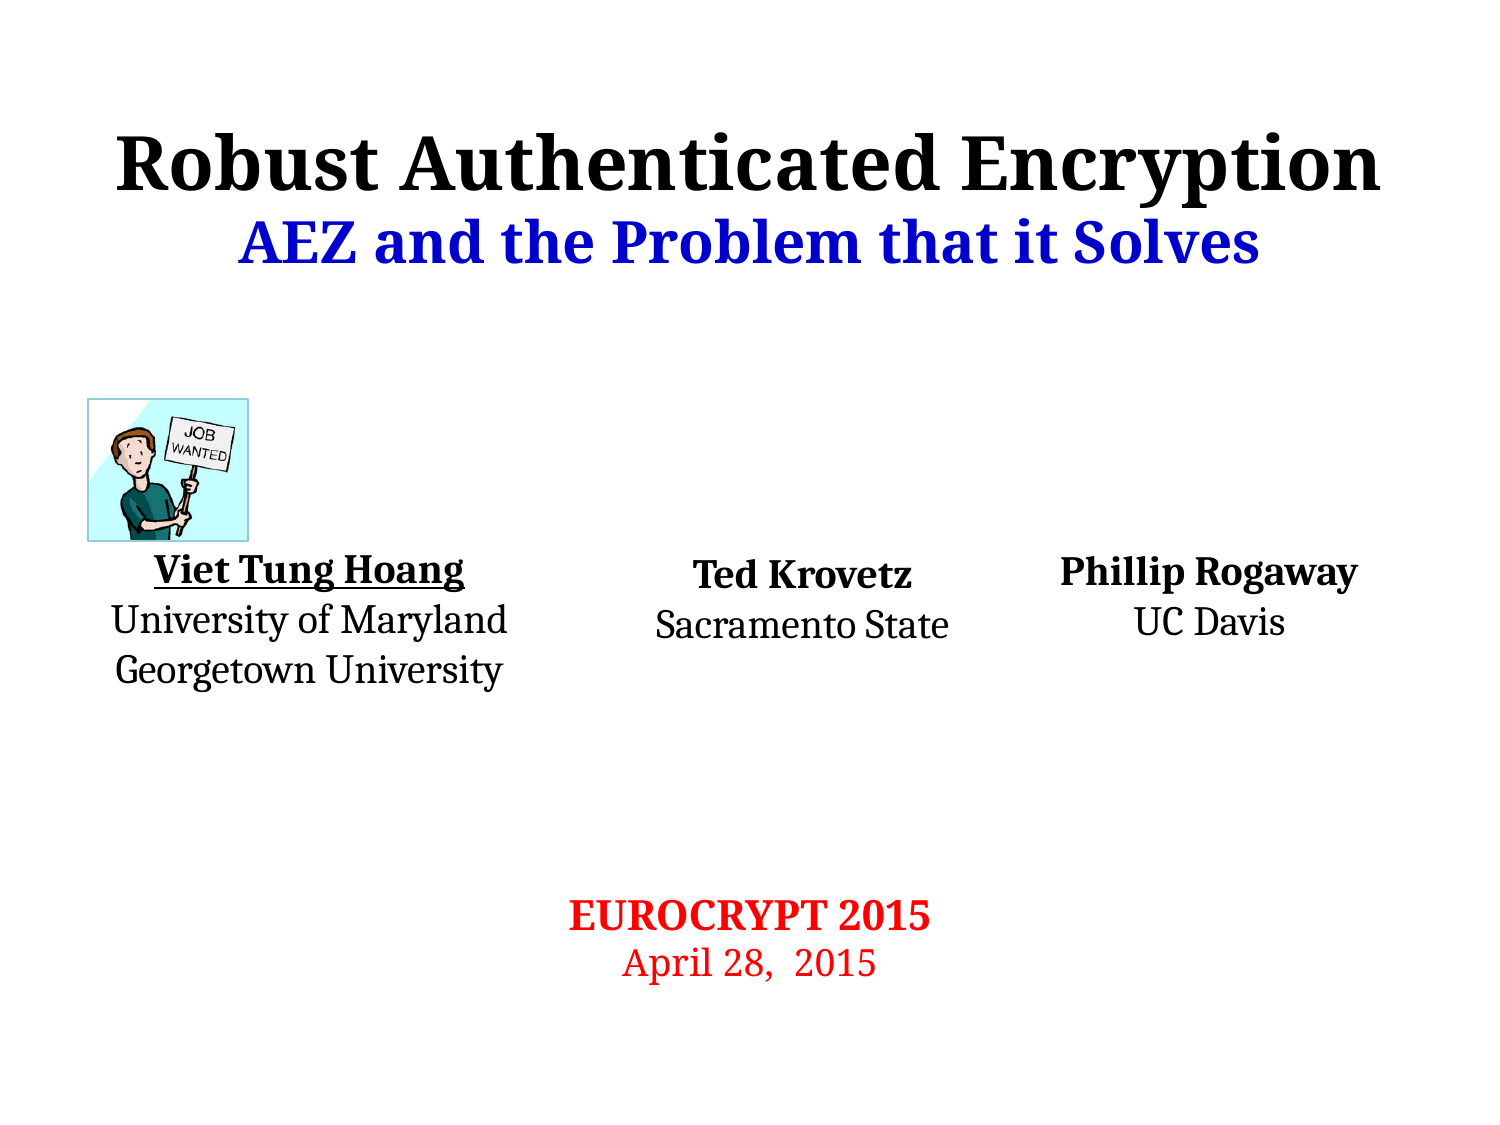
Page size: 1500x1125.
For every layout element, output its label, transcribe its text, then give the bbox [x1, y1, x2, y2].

text_box Phillip Rogaway UC Davis [1045, 536, 1374, 652]
text_box EUROCRYPT 2015 April 28, 2015 [0, 881, 1500, 991]
picture [89, 399, 248, 541]
text_box Robust Authenticated Encryption AEZ and the Problem that it Solves [0, 108, 1500, 283]
text_box Viet Tung Hoang University of Maryland Georgetown University [95, 534, 524, 700]
text_box Ted Krovetz Sacramento State [641, 539, 965, 655]
